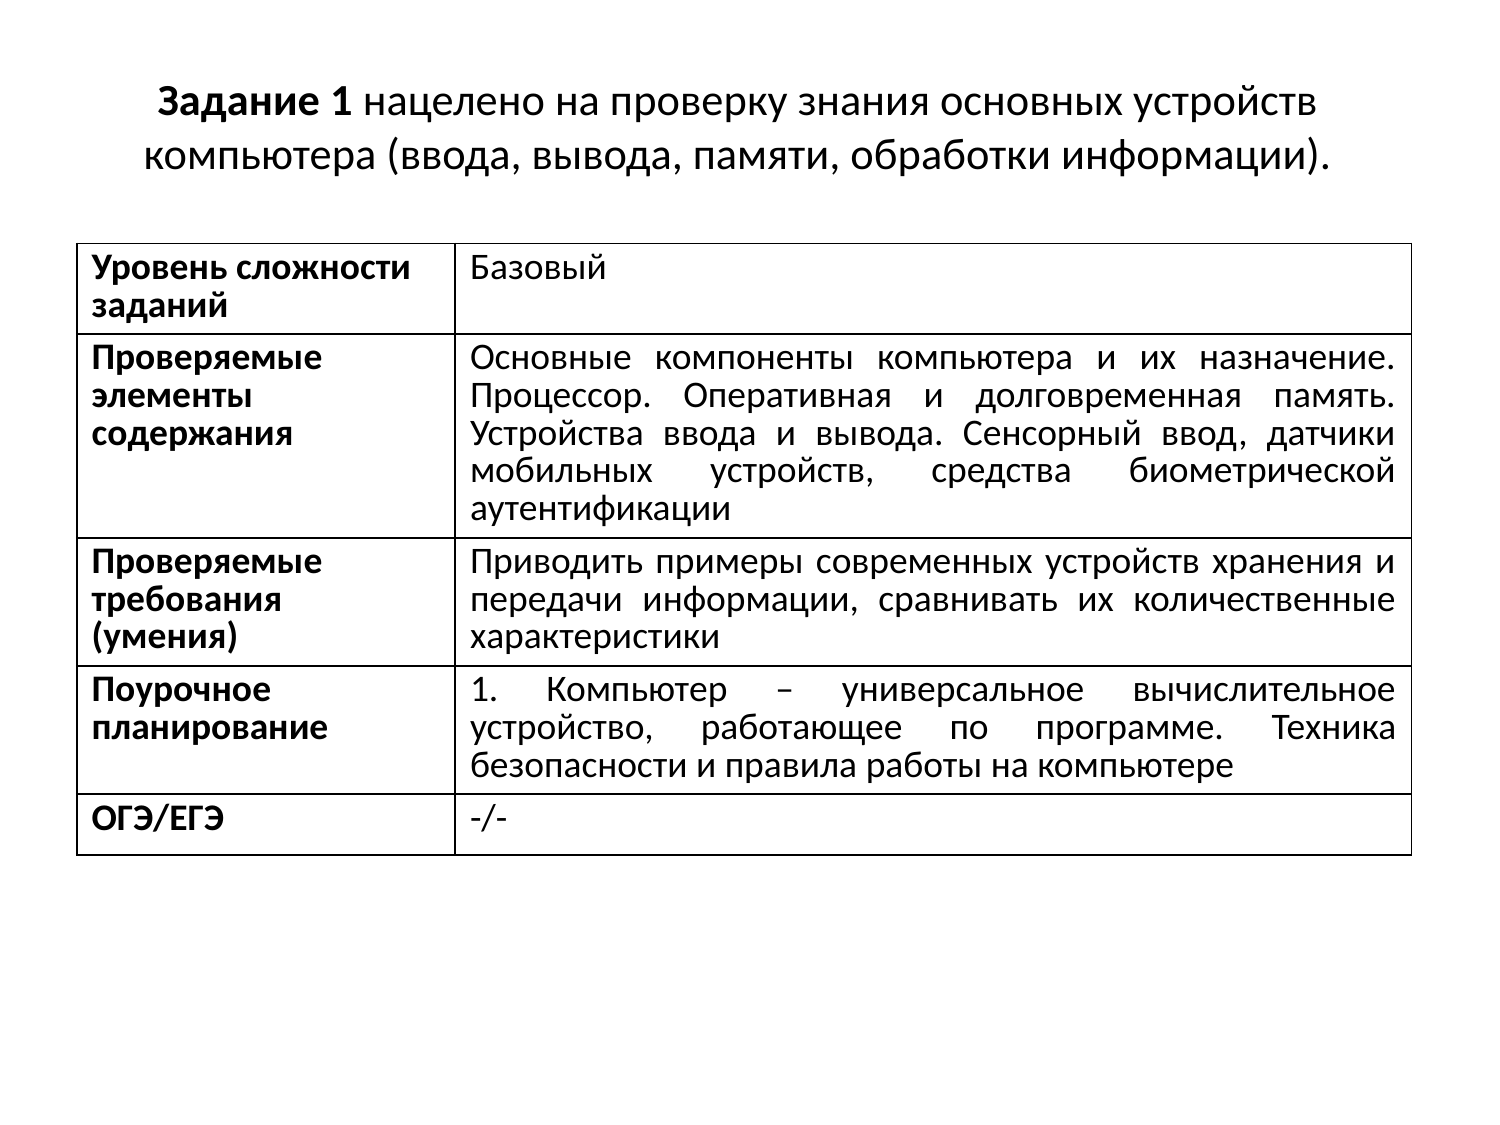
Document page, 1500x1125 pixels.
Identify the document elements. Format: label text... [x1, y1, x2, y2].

table_cell Проверяемые элементы содержания [78, 335, 454, 537]
table_cell Проверяемые требования (умения) [78, 539, 454, 665]
table_cell Приводить примеры современных устройств хранения и передачи информации, сравнивать их количественные характеристики [456, 539, 1411, 665]
table_cell ОГЭ/ЕГЭ [78, 795, 454, 854]
title Задание 1 нацелено на проверку знания основных устройств компьютера (ввода, вывода, памяти, обработки информации). [41, 30, 1436, 219]
table_header Уровень сложности заданий [78, 244, 454, 333]
table_cell 1. Компьютер – универсальное вычислительное устройство, работающее по программе. Техника безопасности и правила работы на компьютере [456, 667, 1411, 793]
table_cell Поурочное планирование [78, 667, 454, 793]
table_cell Основные компоненты компьютера и их назначение. Процессор. Оперативная и долговременная память. Устройства ввода и вывода. Сенсорный ввод, датчики мобильных устройств, средства биометрической аутентификации [456, 335, 1411, 537]
table_cell -/- [456, 795, 1411, 854]
table_header Базовый [456, 244, 1411, 333]
